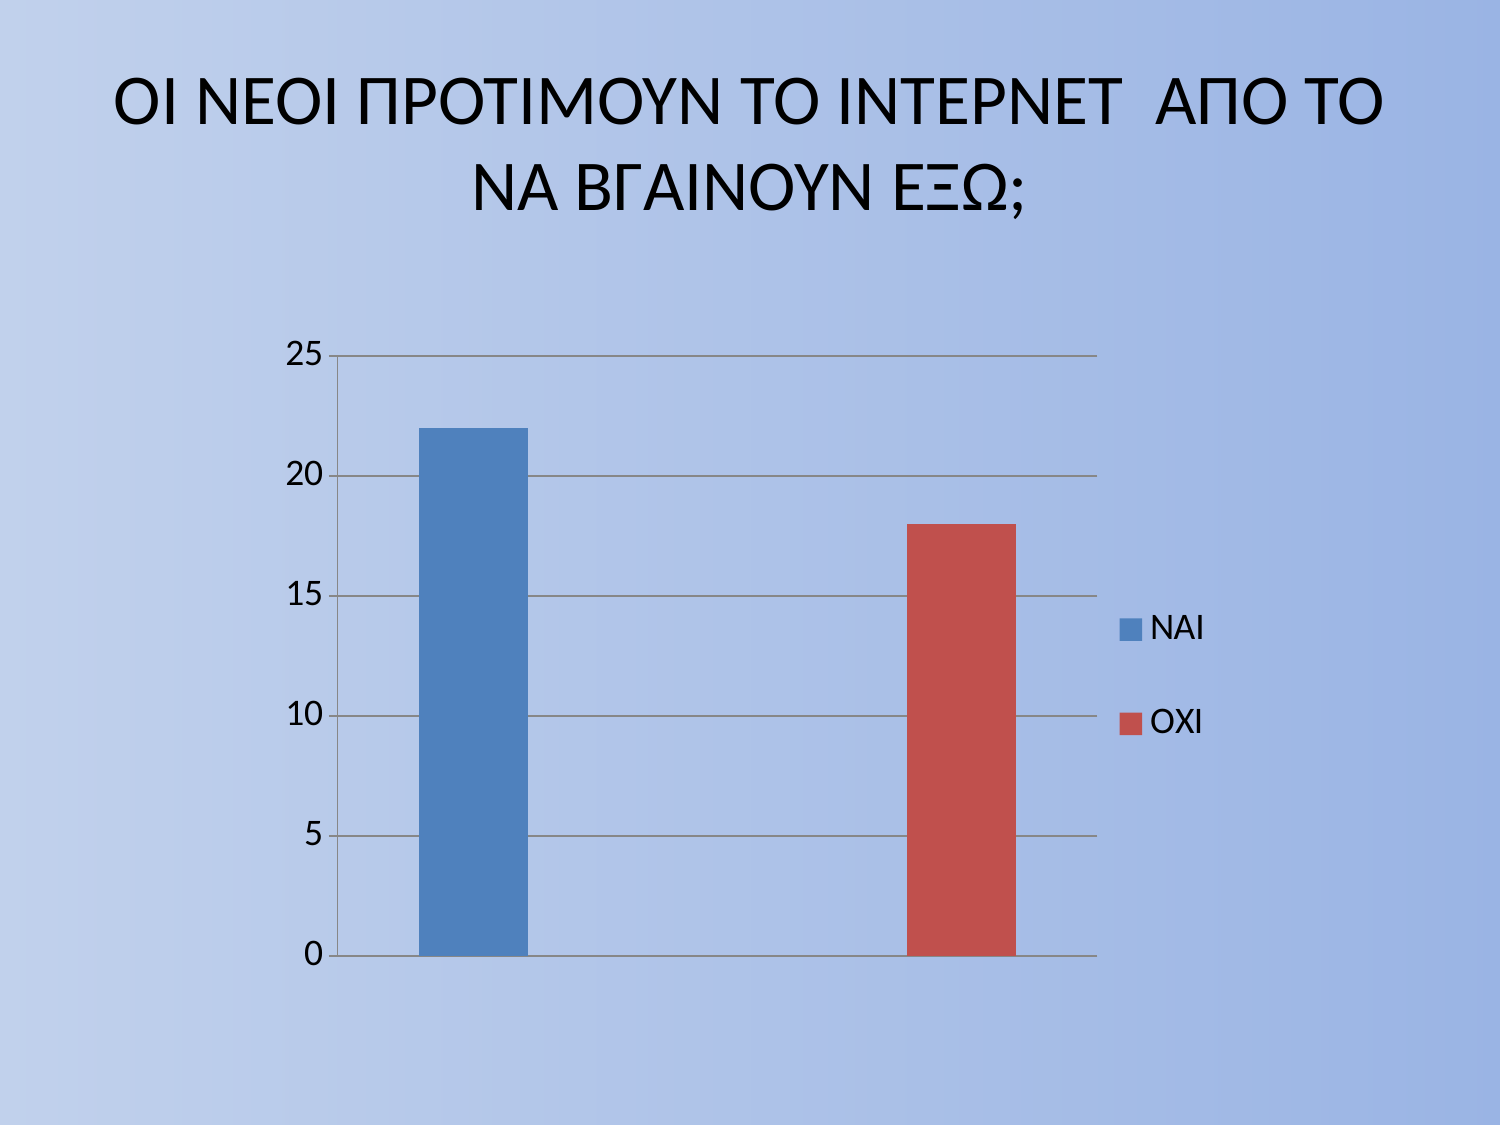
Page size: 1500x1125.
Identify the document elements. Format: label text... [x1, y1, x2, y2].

chart [245, 316, 1247, 984]
title ΟΙ ΝΕΟΙ ΠΡΟΤΙΜΟΥΝ ΤΟ ΙΝΤΕΡΝΕΤ ΑΠΟ ΤΟ ΝΑ ΒΓΑΙΝΟΥΝ ΕΞΩ; [75, 45, 1425, 233]
